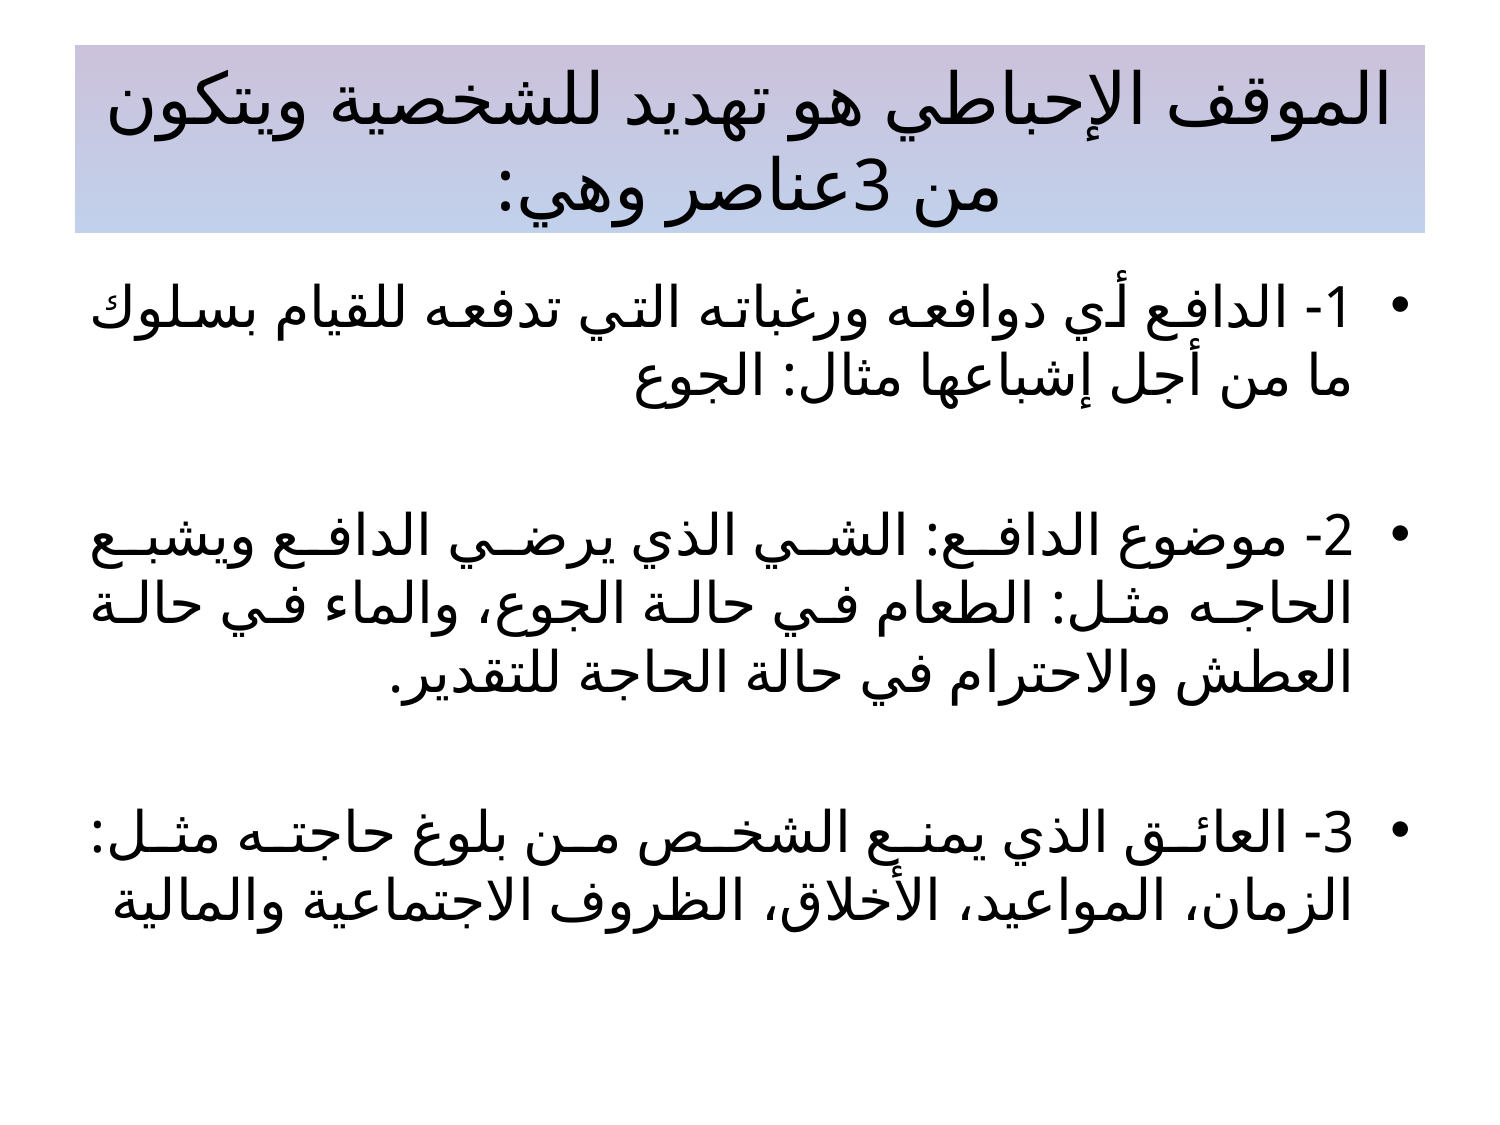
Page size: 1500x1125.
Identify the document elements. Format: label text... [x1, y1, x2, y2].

title الموقف الإحباطي هو تهديد للشخصية ويتكون من 3عناصر وهي: [75, 45, 1425, 233]
list 1- الدافع أي دوافعه ورغباته التي تدفعه للقيام بسلوك ما من أجل إشباعها مثال: الجوع 2- موضوع الدافع: الشي الذي يرضي الدافع ويشبع الحاجه مثل: الطعام في حالة الجوع، والماء في حالة العطش والاحترام في حالة الحاجة للتقدير. 3- العائق الذي يمنع الشخص من بلوغ حاجته مثل: الزمان، المواعيد، الأخلاق، الظروف الاجتماعية والمالية [75, 262, 1425, 1005]
